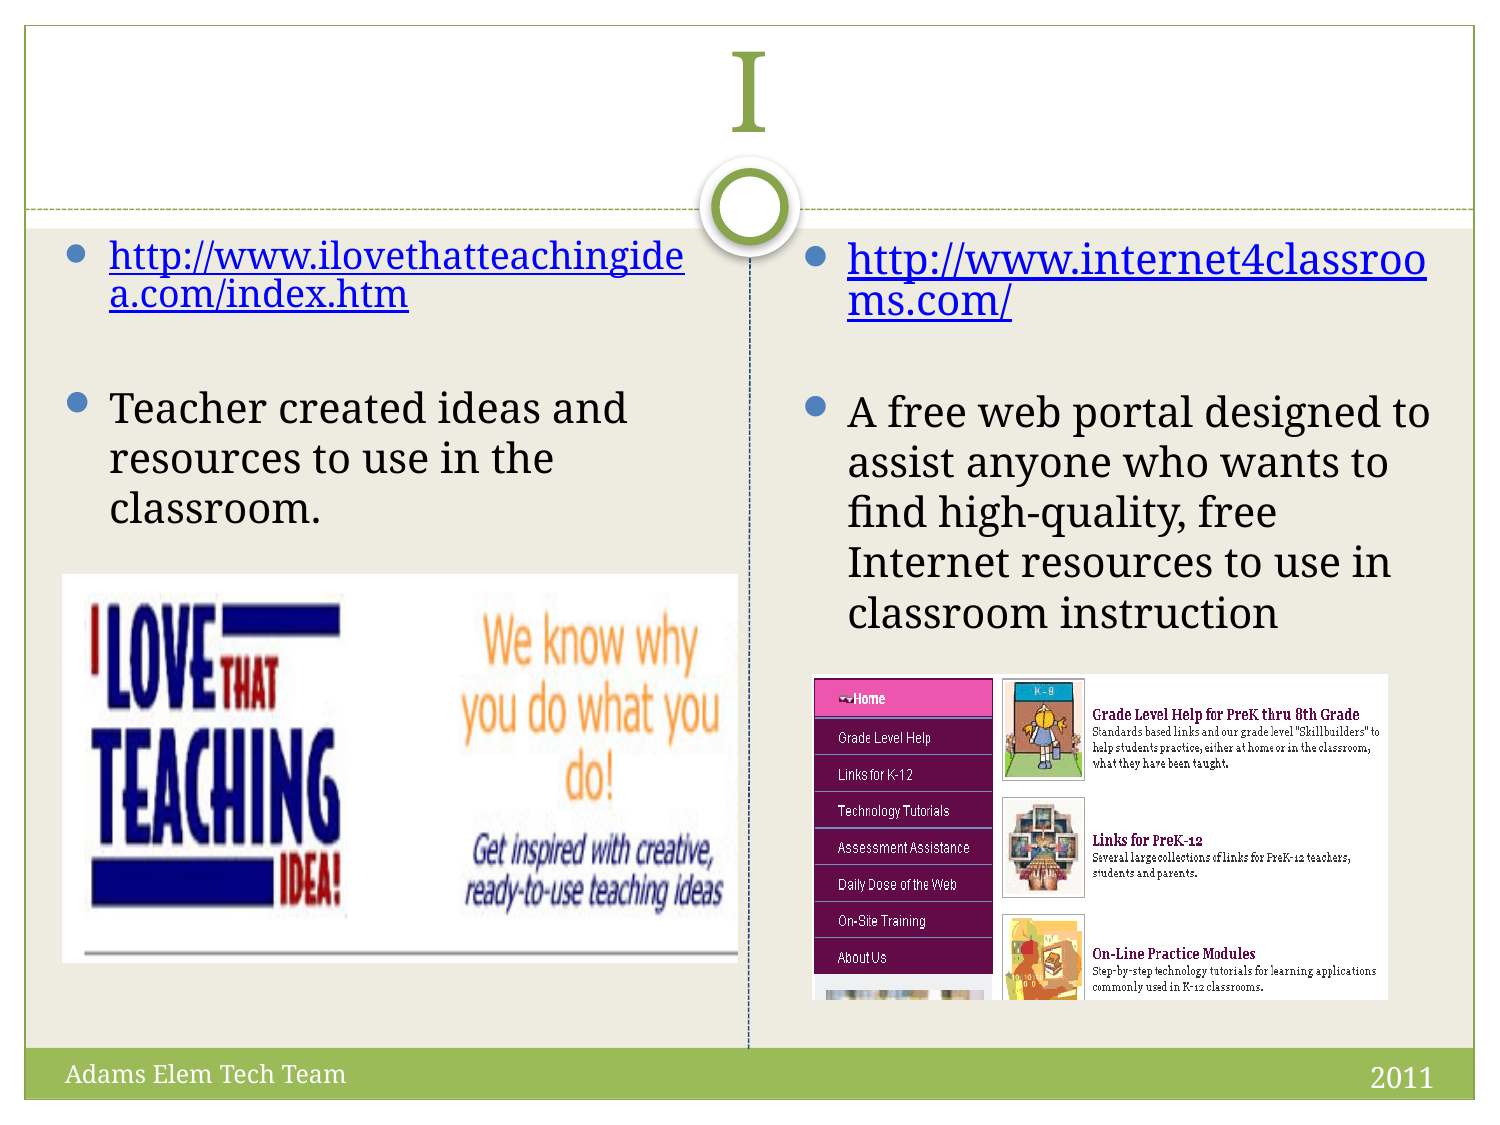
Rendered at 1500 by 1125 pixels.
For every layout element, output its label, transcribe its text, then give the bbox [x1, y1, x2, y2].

slide_number 2011 [950, 1051, 1450, 1112]
footer Adams Elem Tech Team [50, 1051, 638, 1112]
picture [812, 674, 1388, 1001]
title I [49, 37, 1450, 162]
list http://www.ilovethatteachingidea.com/index.htm Teacher created ideas and resources to use in the classroom. [49, 224, 712, 993]
picture [62, 574, 738, 963]
list http://www.internet4classrooms.com/ A free web portal designed to assist anyone who wants to find high-quality, free Internet resources to use in classroom instruction [787, 224, 1450, 993]
